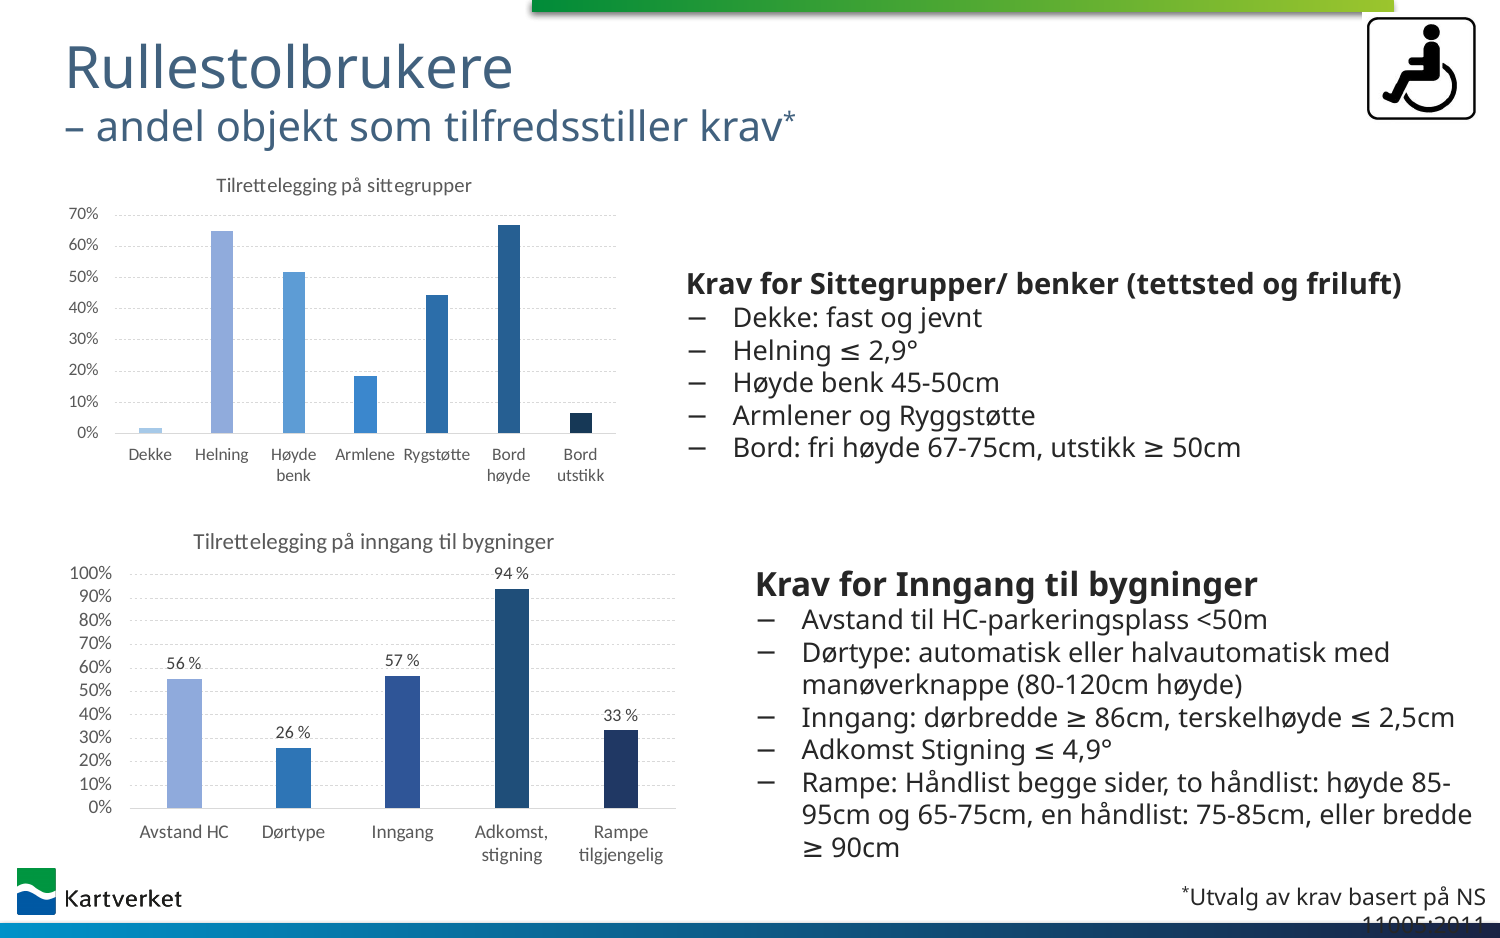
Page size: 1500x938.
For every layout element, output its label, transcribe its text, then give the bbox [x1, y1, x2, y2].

text_box *Utvalg av krav basert på NS 11005:2011 [1068, 873, 1500, 938]
text_box Krav for Inngang til bygninger Avstand til HC-parkeringsplass <50m Dørtype: automatisk eller halvautomatisk med manøverknappe (80-120cm høyde) Inngang: dørbredde ≥ 86cm, terskelhøyde ≤ 2,5cm Adkomst Stigning ≤ 4,9° Rampe: Håndlist begge sider, to håndlist: høyde 85-95cm og 65-75cm, en håndlist: 75-85cm, eller bredde ≥ 90cm [740, 555, 1491, 870]
picture [62, 166, 626, 492]
picture [62, 520, 687, 874]
picture [1362, 12, 1481, 126]
text_box Rullestolbrukere – andel objekt som tilfredsstiller krav* [49, 25, 1431, 158]
text_box Krav for Sittegrupper/ benker (tettsted og friluft) Dekke: fast og jevnt Helning ≤ 2,9° Høyde benk 45-50cm Armlener og Ryggstøtte Bord: fri høyde 67-75cm, utstikk ≥ 50cm [670, 258, 1418, 471]
